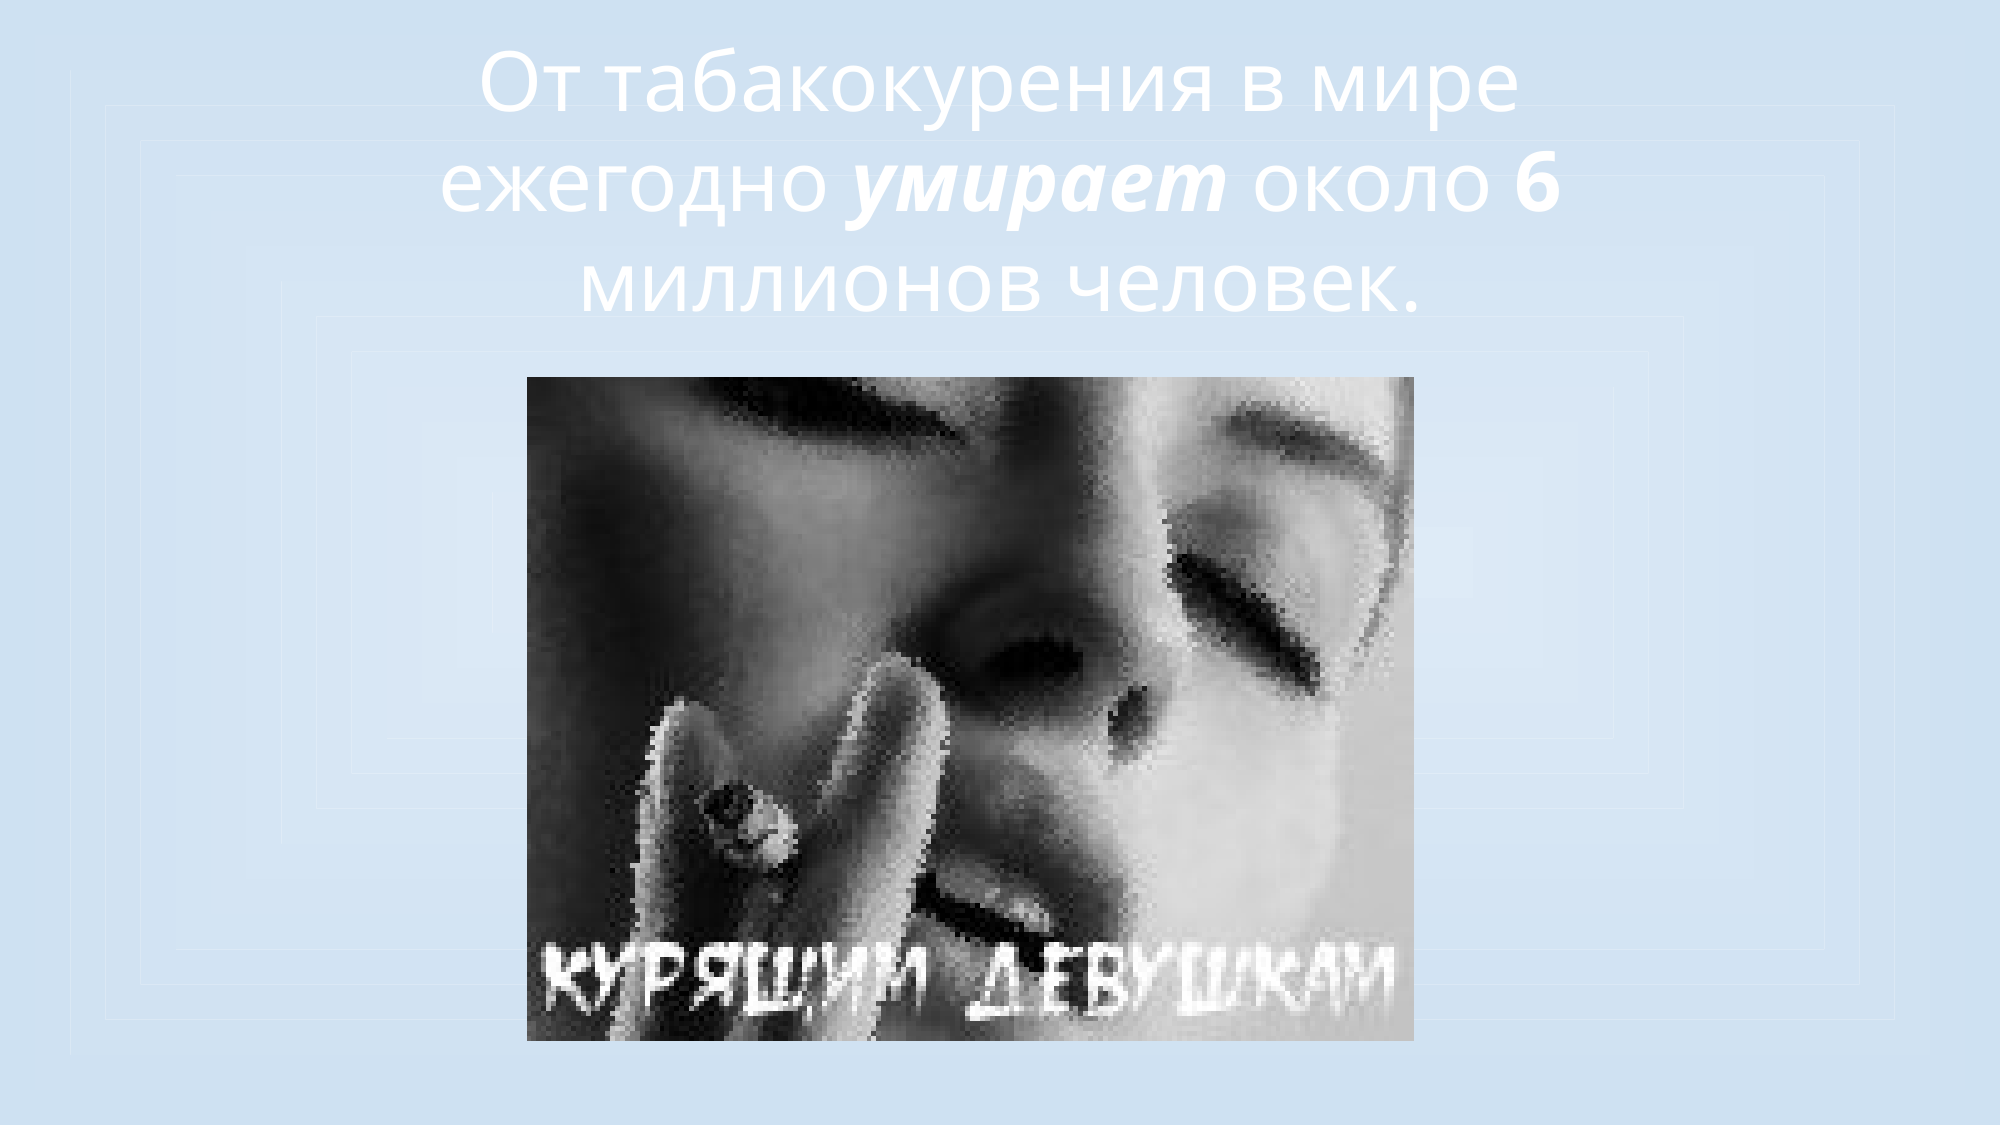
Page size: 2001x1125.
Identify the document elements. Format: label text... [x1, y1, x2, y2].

picture [527, 377, 1414, 1041]
text_box От табакокурения в мире ежегодно умирает около 6 миллионов человек. [324, 84, 1675, 272]
